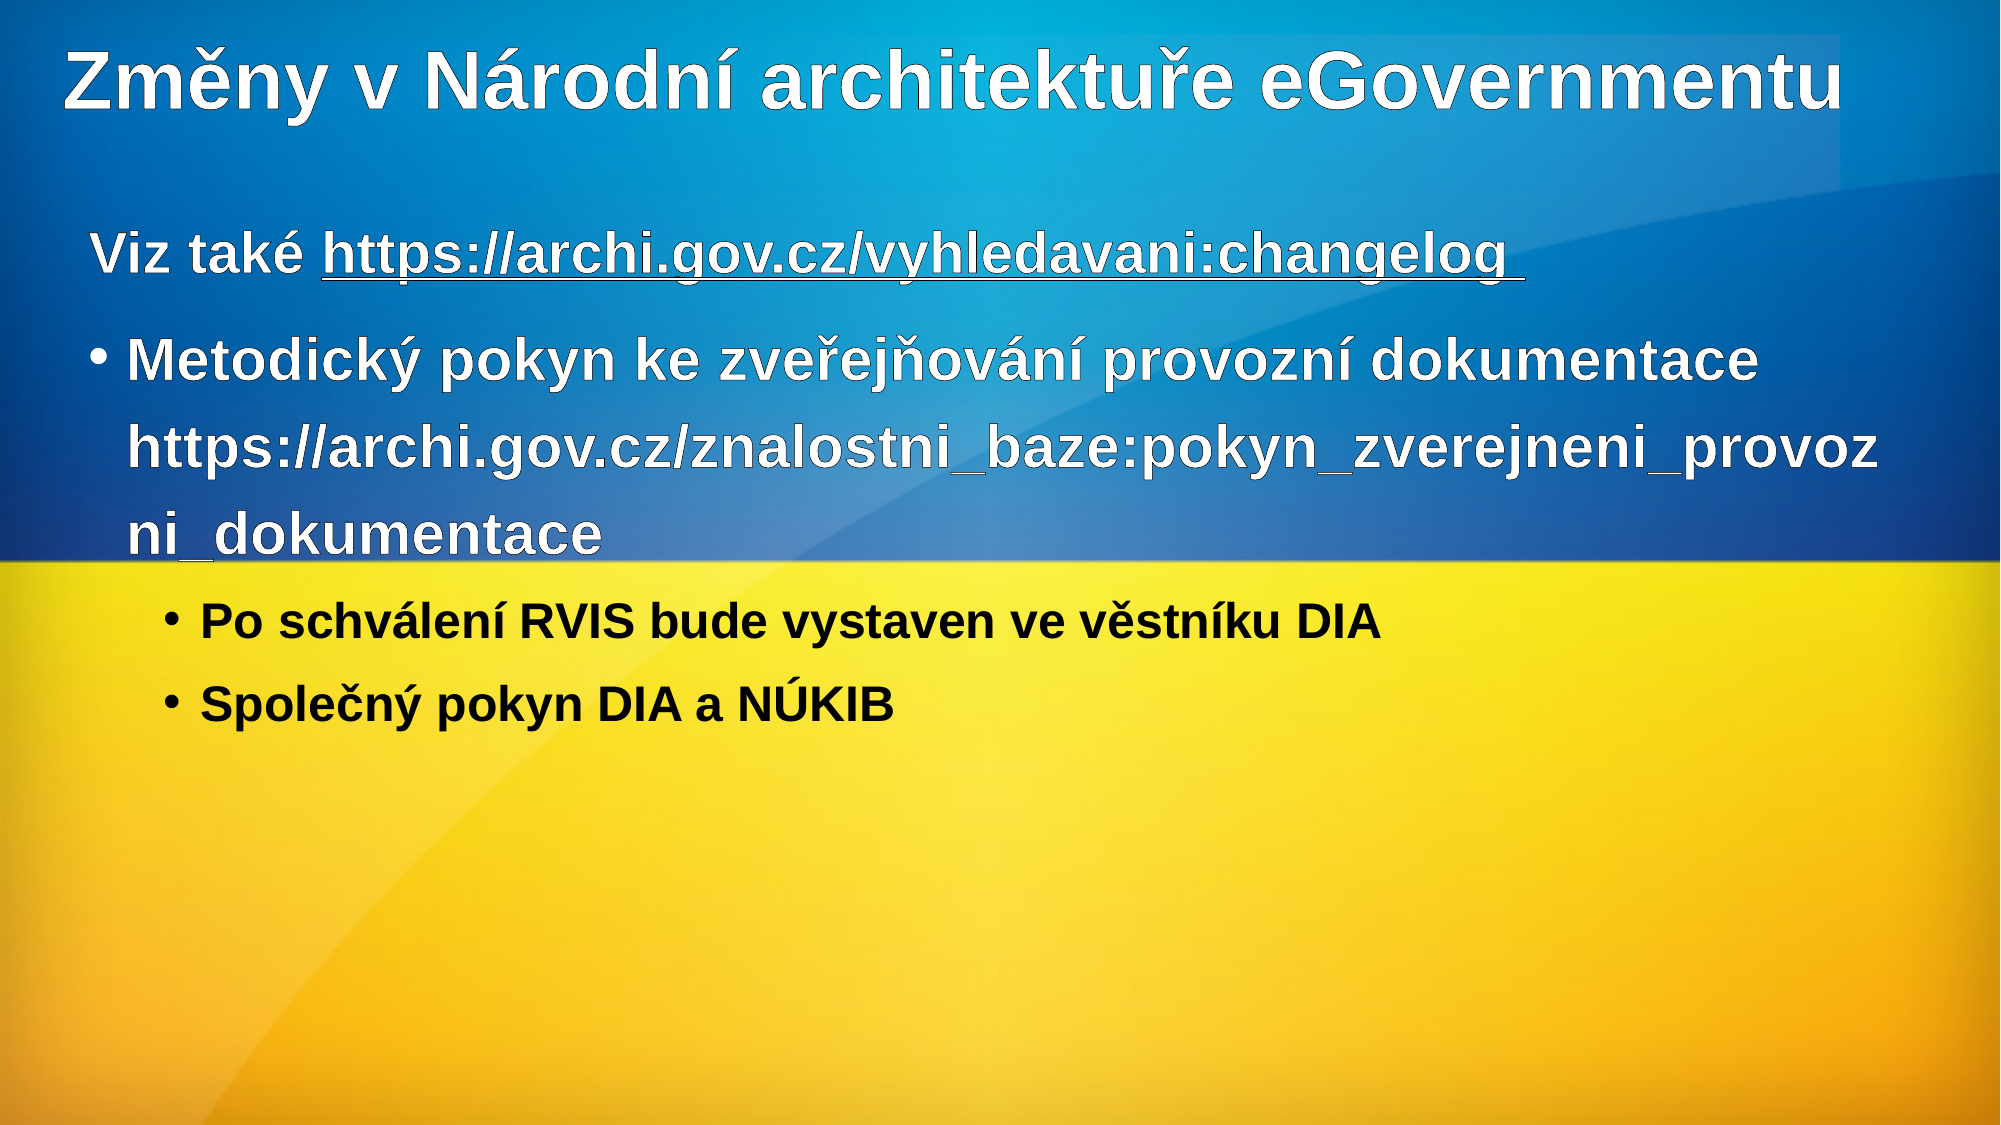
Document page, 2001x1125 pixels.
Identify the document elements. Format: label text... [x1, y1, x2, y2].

list Viz také https://archi.gov.cz/vyhledavani:changelog Metodický pokyn ke zveřejňování provozní dokumentace https://archi.gov.cz/znalostni_baze:pokyn_zverejneni_provozni_dokumentace Po schválení RVIS bude vystaven ve věstníku DIA Společný pokyn DIA a NÚKIB [73, 158, 1927, 1105]
picture [0, 0, 2001, 1125]
title Změny v Národní architektuře eGovernmentu [46, 20, 1954, 144]
